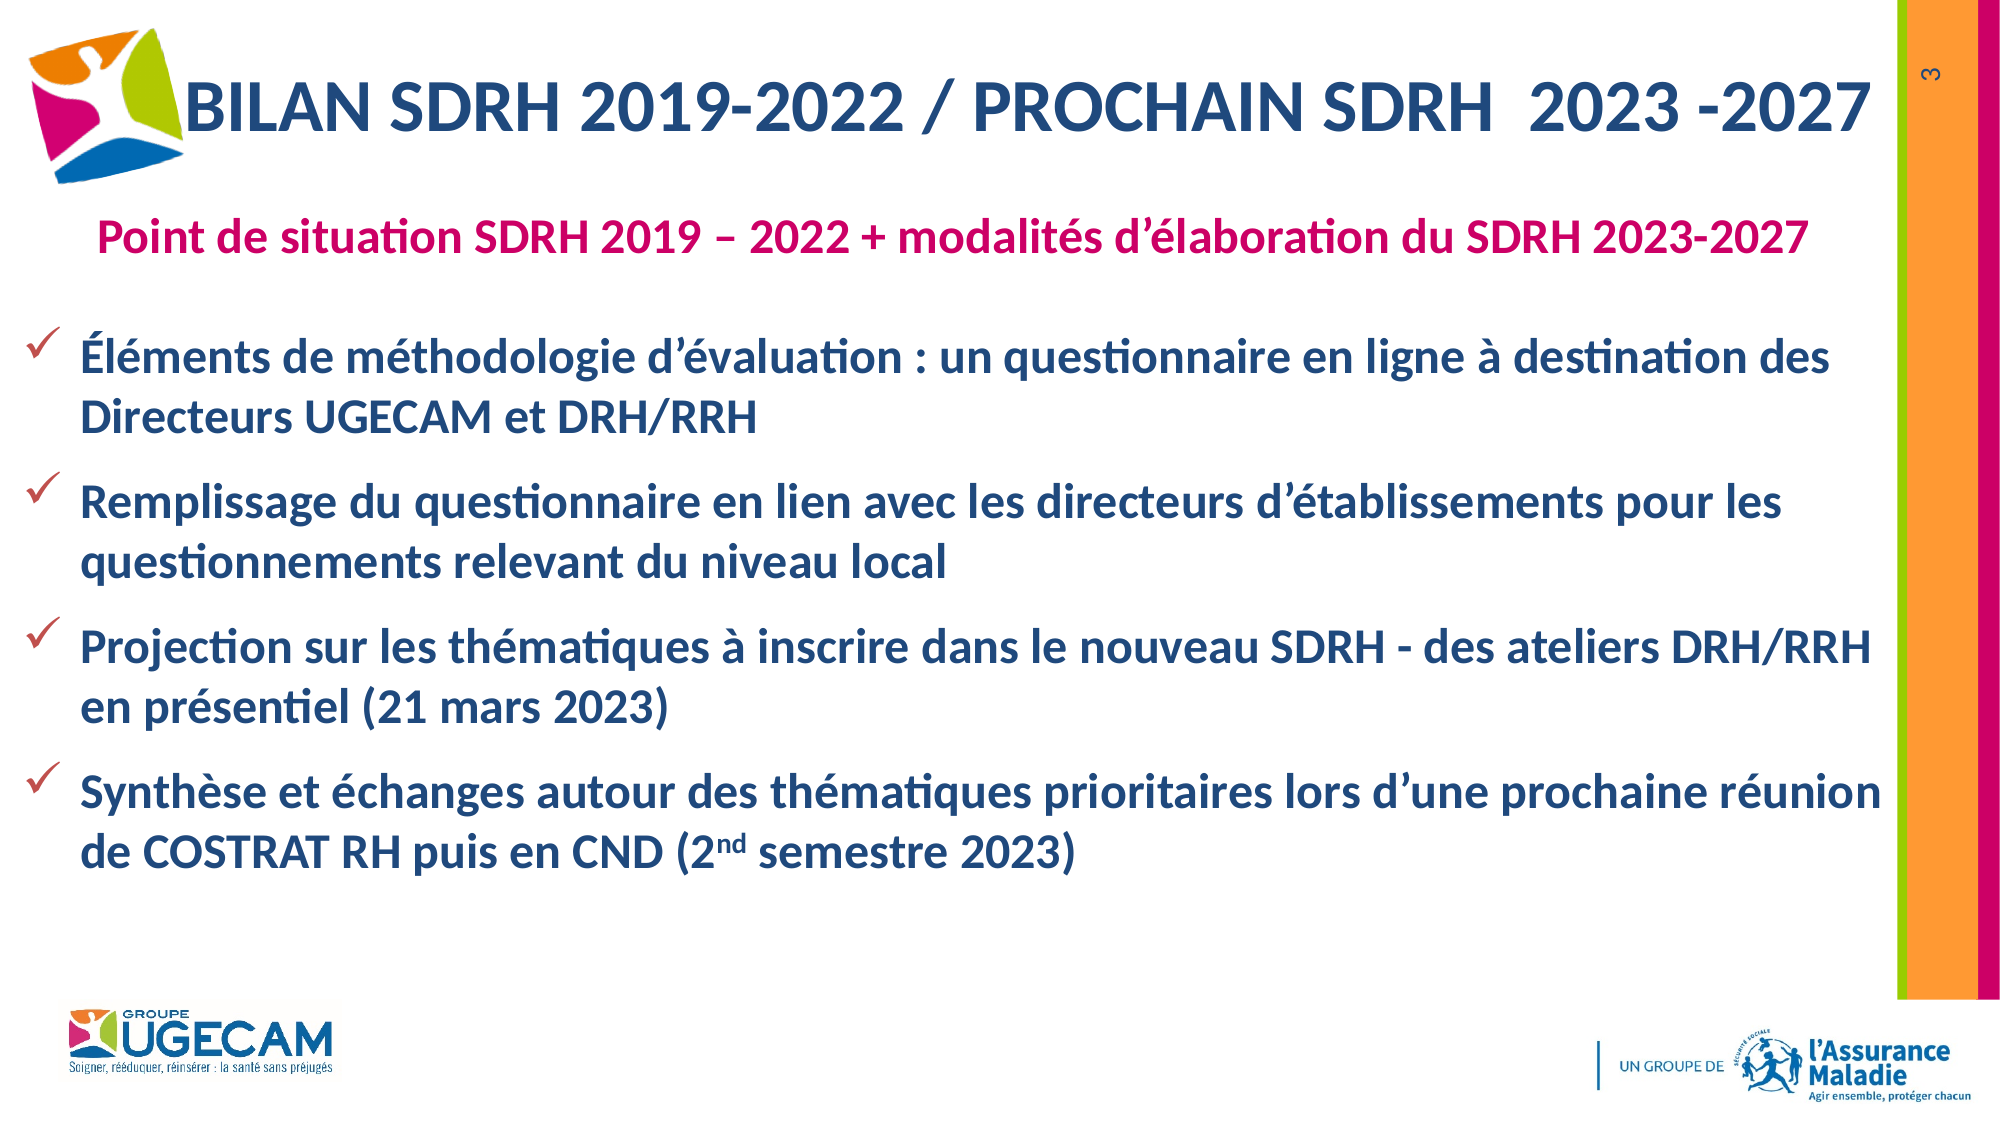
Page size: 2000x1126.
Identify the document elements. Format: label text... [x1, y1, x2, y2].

title Bilan sdrh 2019-2022 / Prochain sdrh 2023 -2027 [161, 42, 1898, 161]
picture [1564, 1014, 1998, 1126]
picture [24, 24, 168, 188]
slide_number 3 [1903, 19, 1993, 98]
text_box Point de situation SDRH 2019 – 2022 + modalités d’élaboration du SDRH 2023-2027 Éléments de méthodologie d’évaluation : un questionnaire en ligne à destination des Directeurs UGECAM et DRH/RRH Remplissage du questionnaire en lien avec les directeurs d’établissements pour les questionnements relevant du niveau local Projection sur les thématiques à inscrire dans le nouveau SDRH - des ateliers DRH/RRH en présentiel (21 mars 2023) Synthèse et échanges autour des thématiques prioritaires lors d’une prochaine réunion de COSTRAT RH puis en CND (2nd semestre 2023) [7, 196, 1917, 887]
picture [57, 999, 342, 1083]
